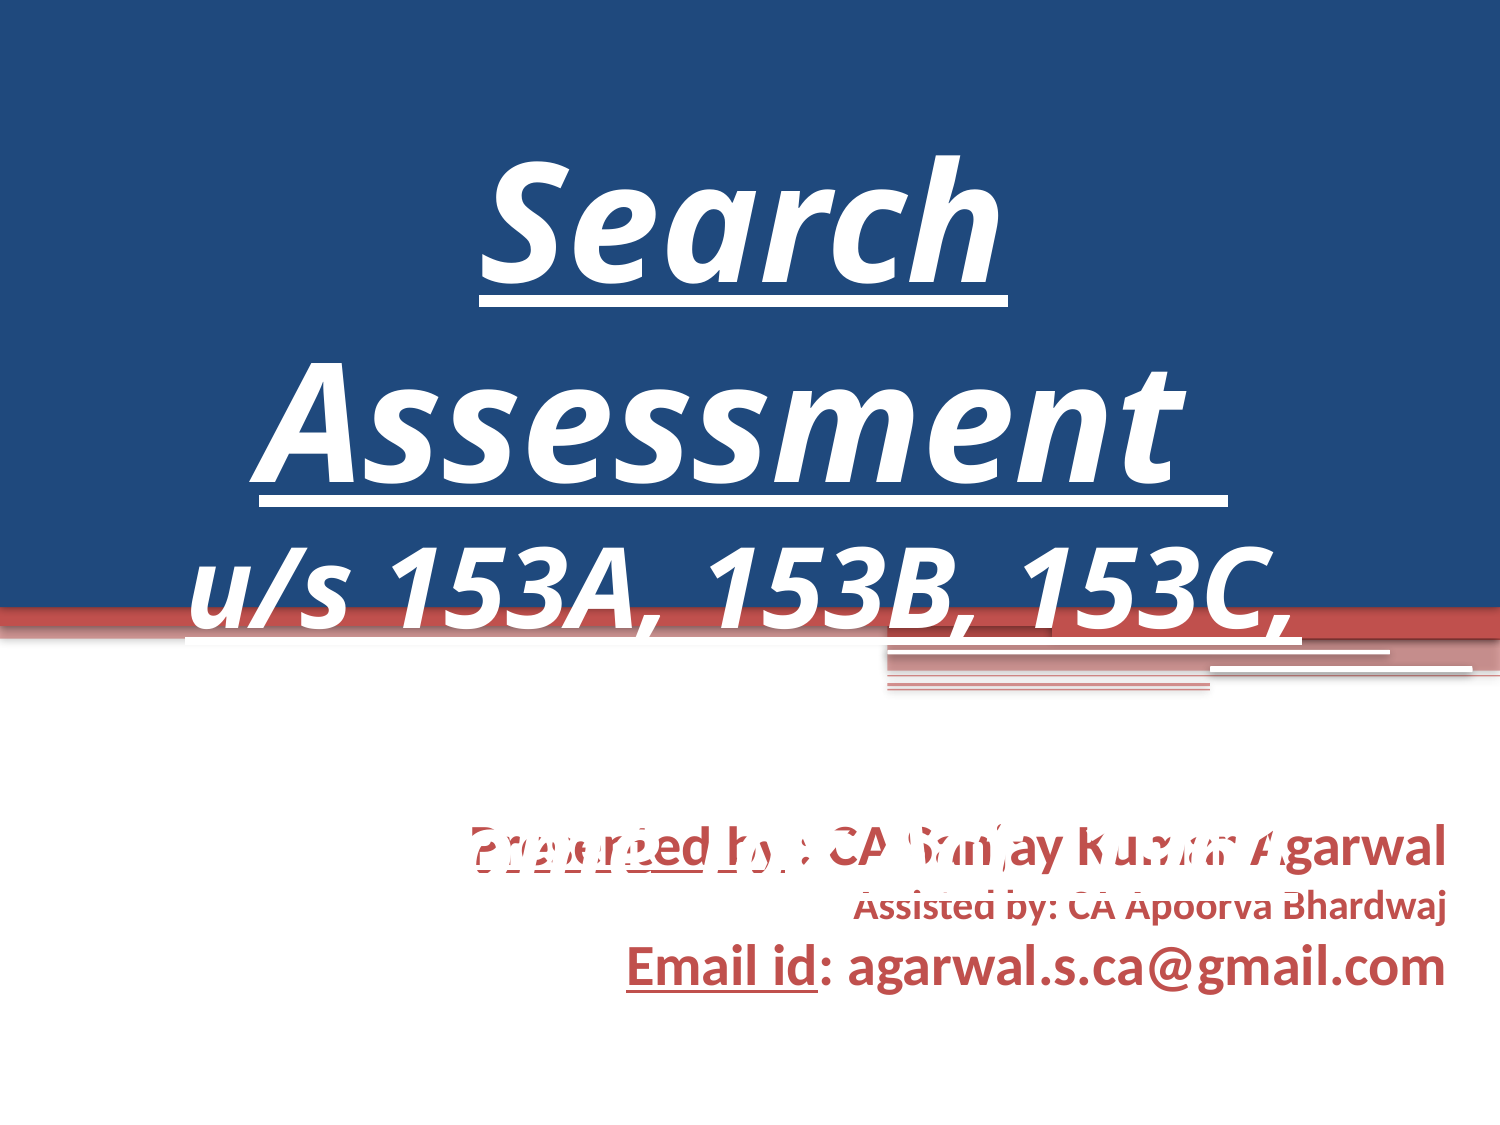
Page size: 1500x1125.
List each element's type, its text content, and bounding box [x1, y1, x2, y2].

text_box Search Assessment u/s 153A, 153B, 153C, 153D of Income Tax Act, 1961 [24, 108, 1463, 914]
text_box Presented by : CA Sanjay Kumar Agarwal Assisted by: CA Apoorva Bhardwaj Email id: agarwal.s.ca@gmail.com [375, 914, 1463, 1005]
